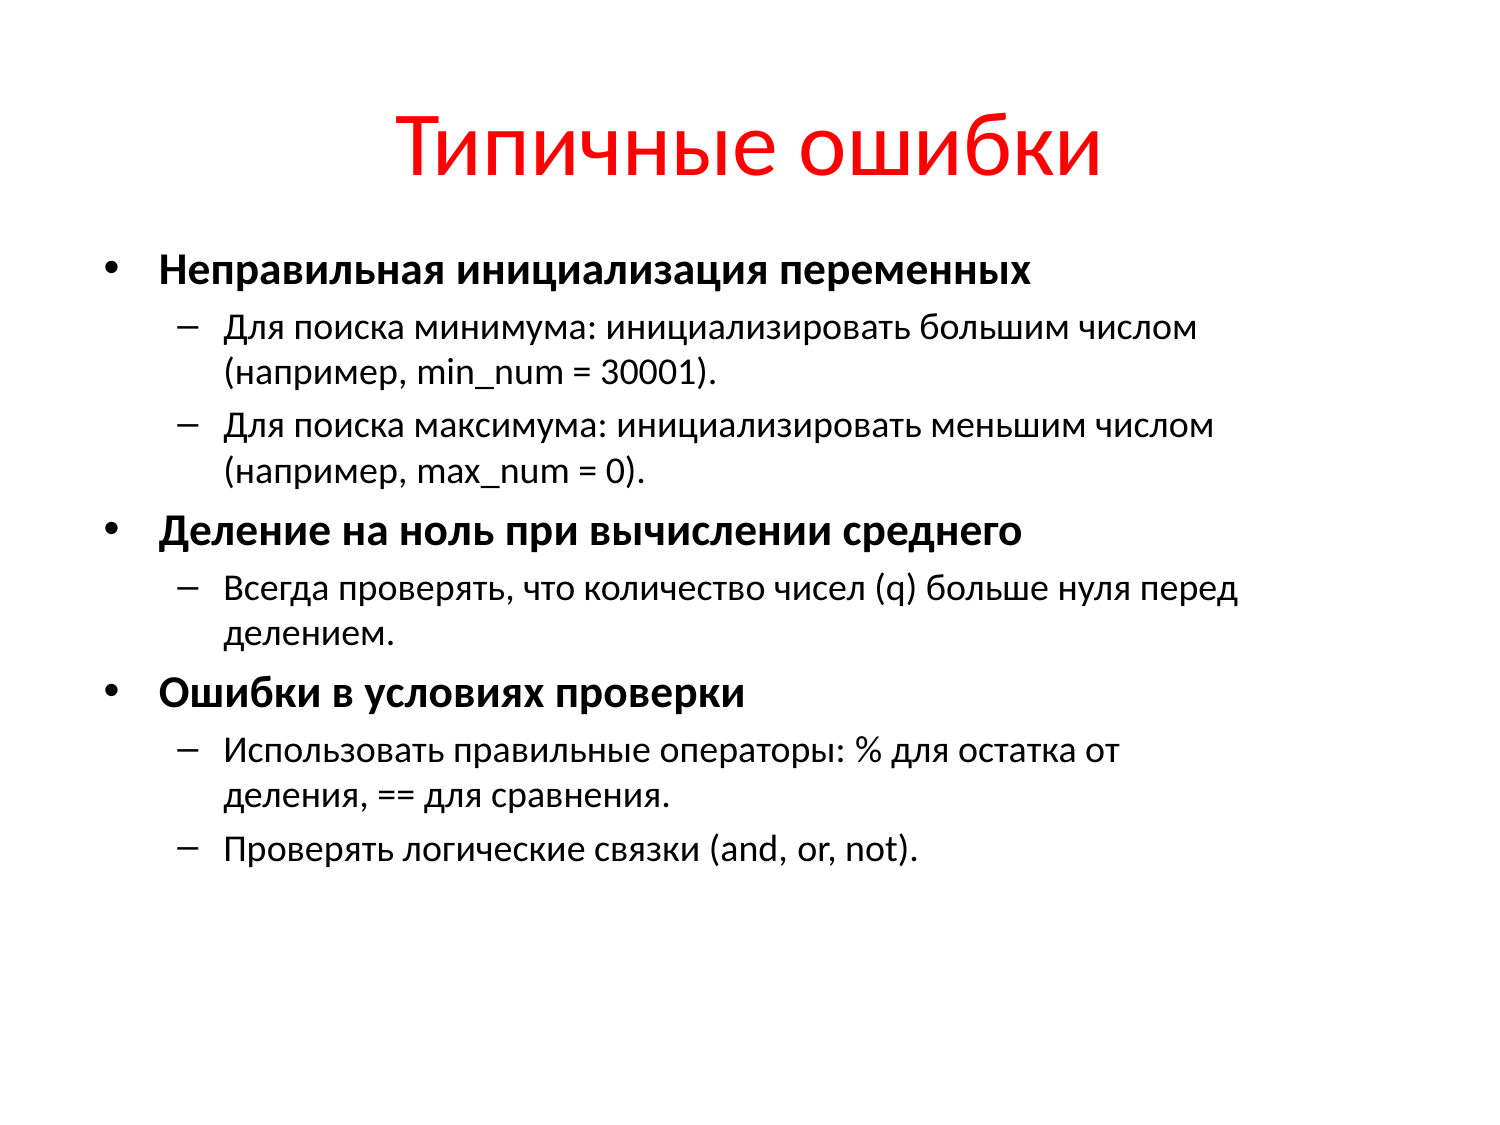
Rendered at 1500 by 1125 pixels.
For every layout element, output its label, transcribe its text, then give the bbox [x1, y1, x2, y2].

list Неправильная инициализация переменных Для поиска минимума: инициализировать большим числом (например, min_num = 30001). Для поиска максимума: инициализировать меньшим числом (например, max_num = 0). Деление на ноль при вычислении среднего Всегда проверять, что количество чисел (q) больше нуля перед делением. Ошибки в условиях проверки Использовать правильные операторы: % для остатка от деления, == для сравнения. Проверять логические связки (and, or, not). [88, 231, 1366, 880]
title Типичные ошибки [75, 45, 1425, 233]
